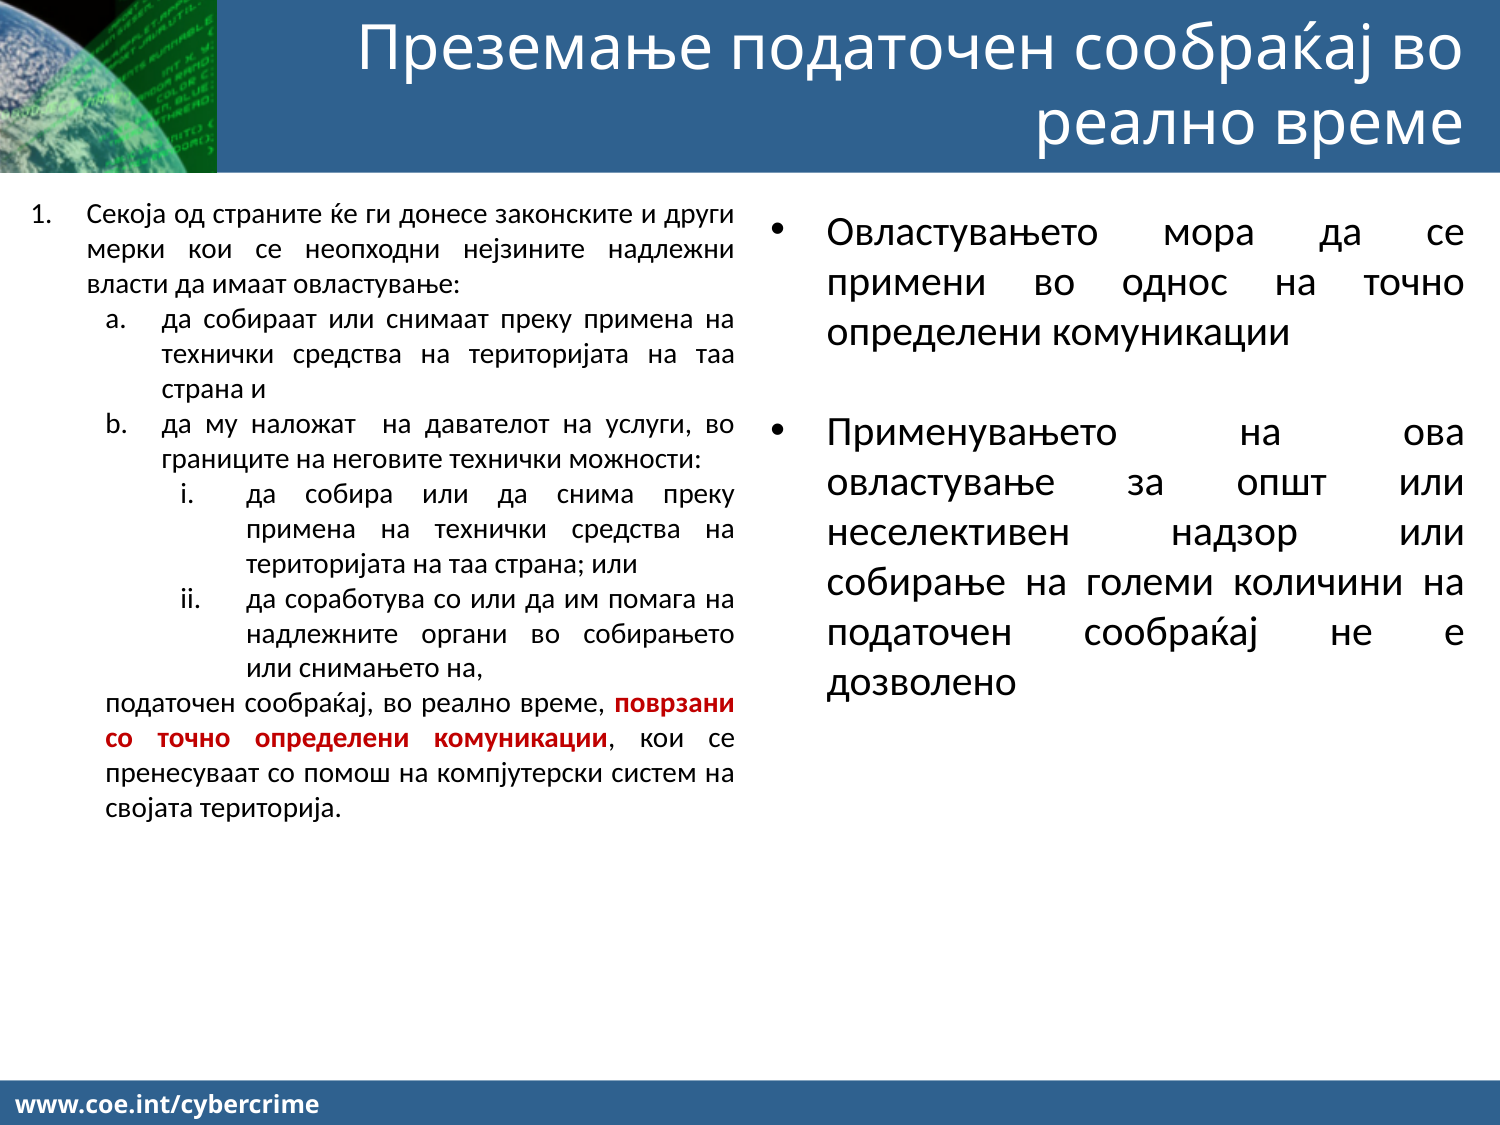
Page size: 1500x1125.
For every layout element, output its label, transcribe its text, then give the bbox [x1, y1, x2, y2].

text_box Овластувањето мора да се примени во однос на точно определени комуникации Применувањето на ова овластување за општ или неселективен надзор или собирање на големи количини на податочен сообраќај не е дозволено [755, 196, 1480, 712]
picture [0, 0, 217, 173]
text_box www.coe.int/cybercrime [0, 1080, 1500, 1125]
text_box Преземање податочен сообраќај во реално време [227, 0, 1480, 165]
text_box Секоја од страните ќе ги донесе законските и други мерки кои се неопходни нејзините надлежни власти да имаат овластување: да собираат или снимаат преку примена на технички средства на територијата на таа страна и да му наложат на давателот на услуги, во границите на неговите технички можности: да собира или да снима преку примена на технички средства на територијата на таа страна; или да соработува со или да им помага на надлежните органи во собирањето или снимањето на, податочен сообраќај, во реално време, поврзани со точно определени комуникации, кои се пренесуваат со помош на компјутерски систем на својата територија. [15, 186, 750, 831]
